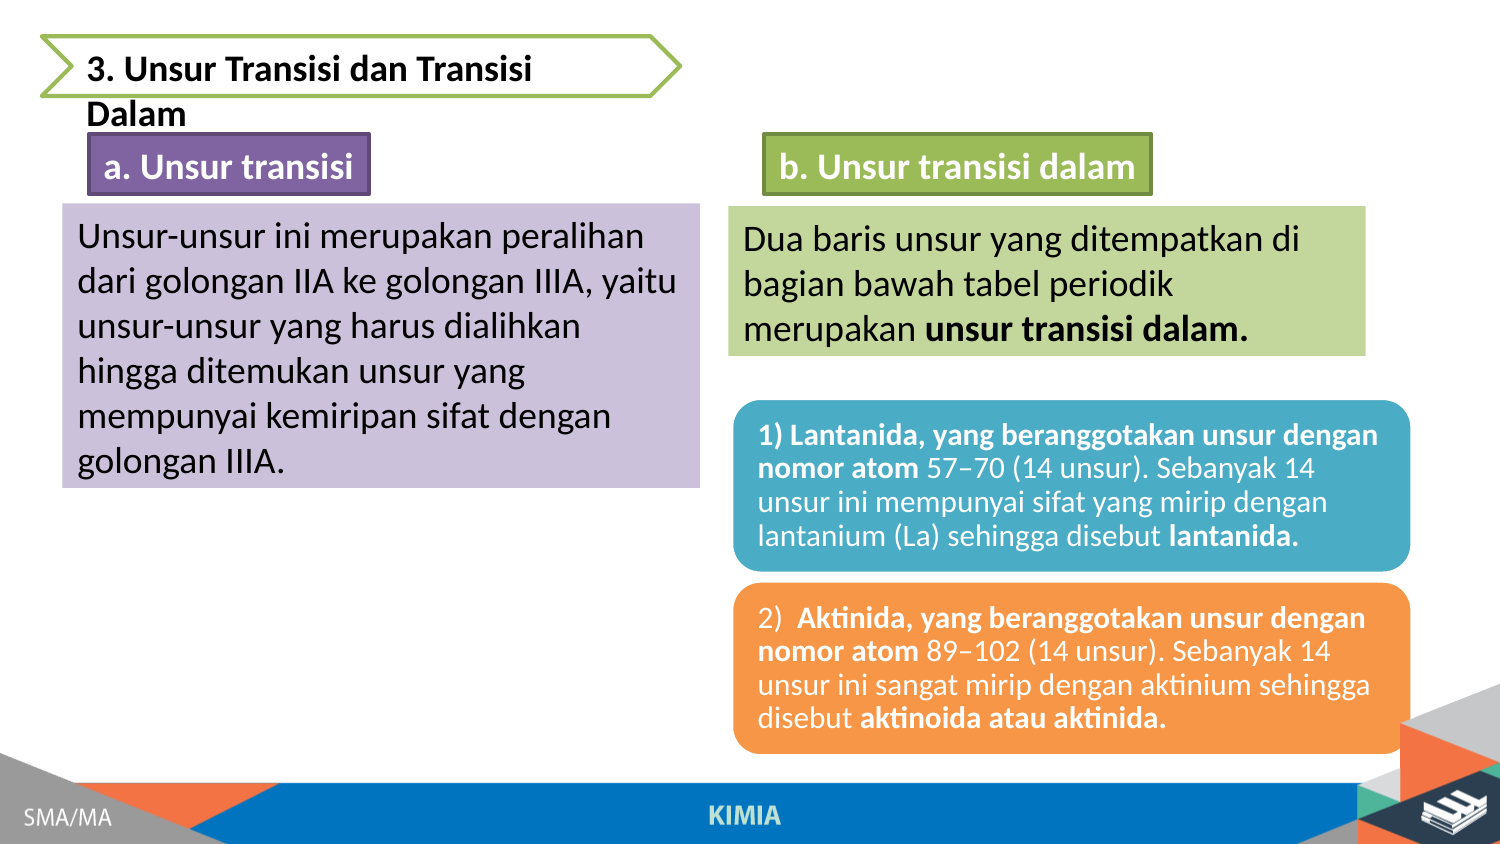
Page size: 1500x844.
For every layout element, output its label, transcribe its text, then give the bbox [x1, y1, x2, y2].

text_box a. Unsur transisi [87, 132, 371, 196]
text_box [730, 369, 1413, 682]
text_box b. Unsur transisi dalam [762, 132, 1153, 196]
text_box 3. Unsur Transisi dan Transisi Dalam [39, 34, 683, 99]
picture [0, 684, 1500, 844]
text_box Unsur-unsur ini merupakan peralihan dari golongan IIA ke golongan IIIA, yaitu unsur-unsur yang harus dialihkan hingga ditemukan unsur yang mempunyai kemiripan sifat dengan golongan IIIA. [62, 203, 700, 488]
text_box Dua baris unsur yang ditempatkan di bagian bawah tabel periodik merupakan unsur transisi dalam. [728, 206, 1366, 356]
